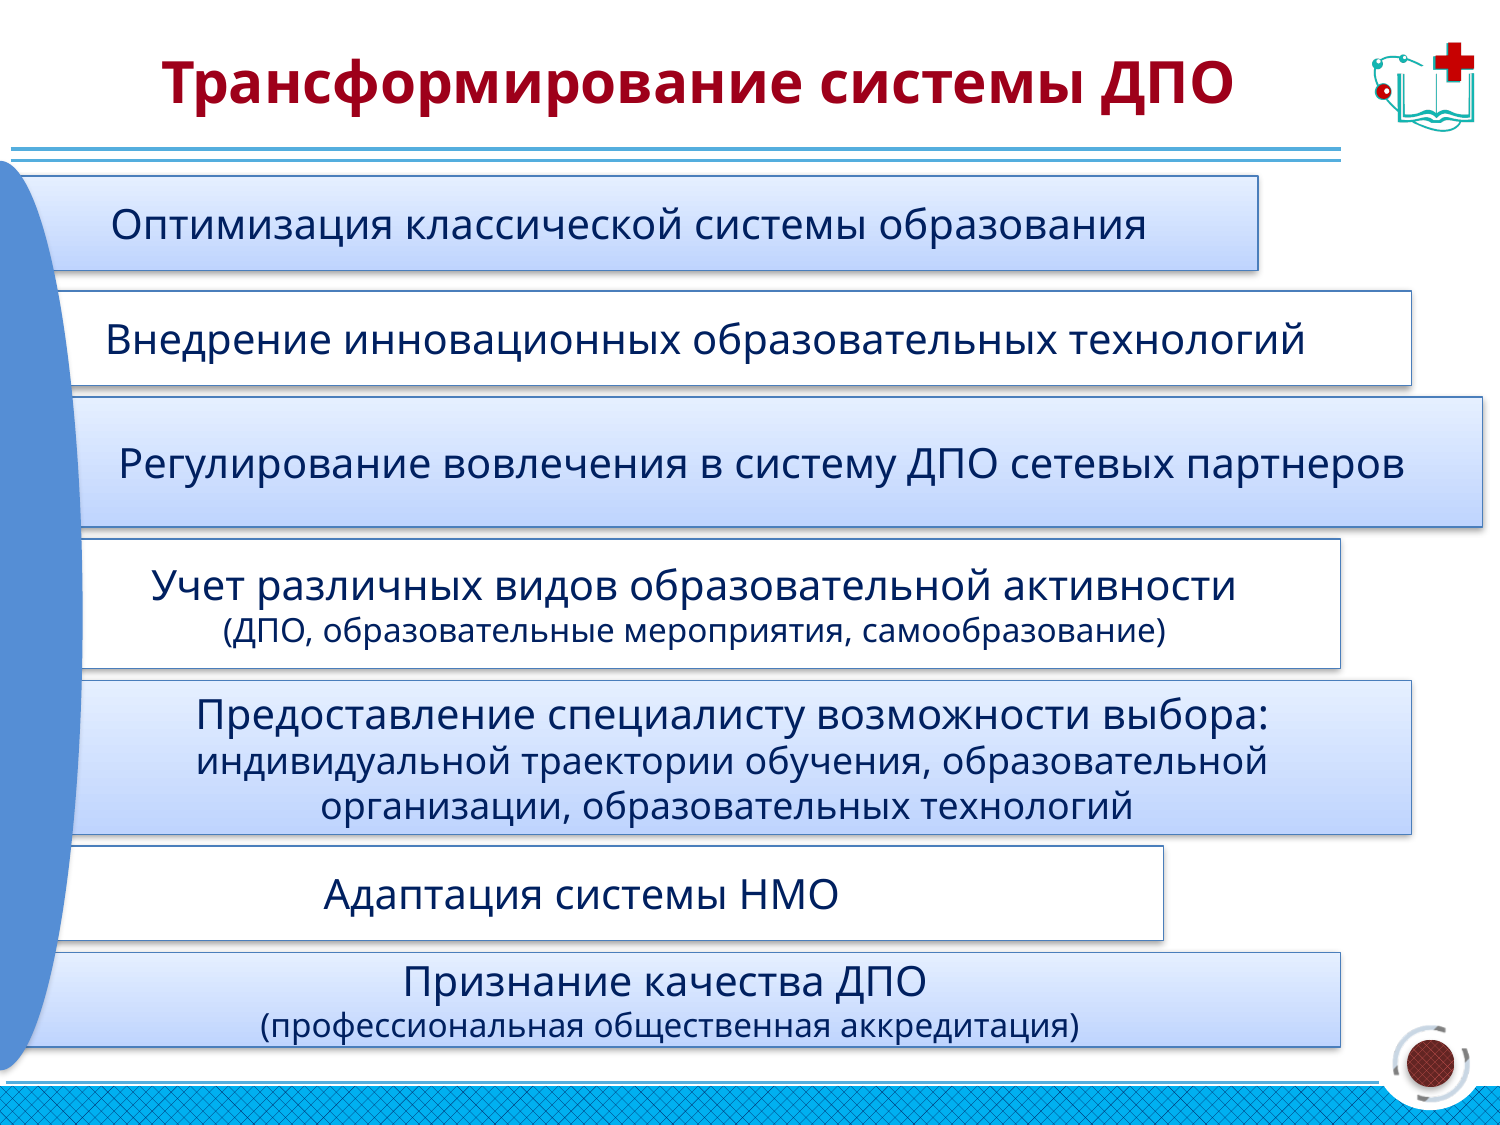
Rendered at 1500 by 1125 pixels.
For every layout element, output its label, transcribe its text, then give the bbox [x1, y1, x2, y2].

text_box [0, 160, 84, 1072]
text_box Внедрение инновационных образовательных технологий [62, 290, 1412, 386]
text_box Оптимизация классической системы образования [24, 175, 1259, 271]
title Трансформирование системы ДПО [35, 23, 1362, 138]
text_box Предоставление специалисту возможности выбора: индивидуальной траектории обучения, образовательной организации, образовательных технологий [78, 680, 1412, 835]
text_box Признание качества ДПО (профессиональная общественная аккредитация) [34, 952, 1341, 1048]
text_box Регулирование вовлечения в систему ДПО сетевых партнеров [77, 396, 1483, 528]
text_box Адаптация системы НМО [64, 845, 1164, 941]
text_box Учет различных видов образовательной активности (ДПО, образовательные мероприятия, самообразование) [86, 538, 1341, 669]
